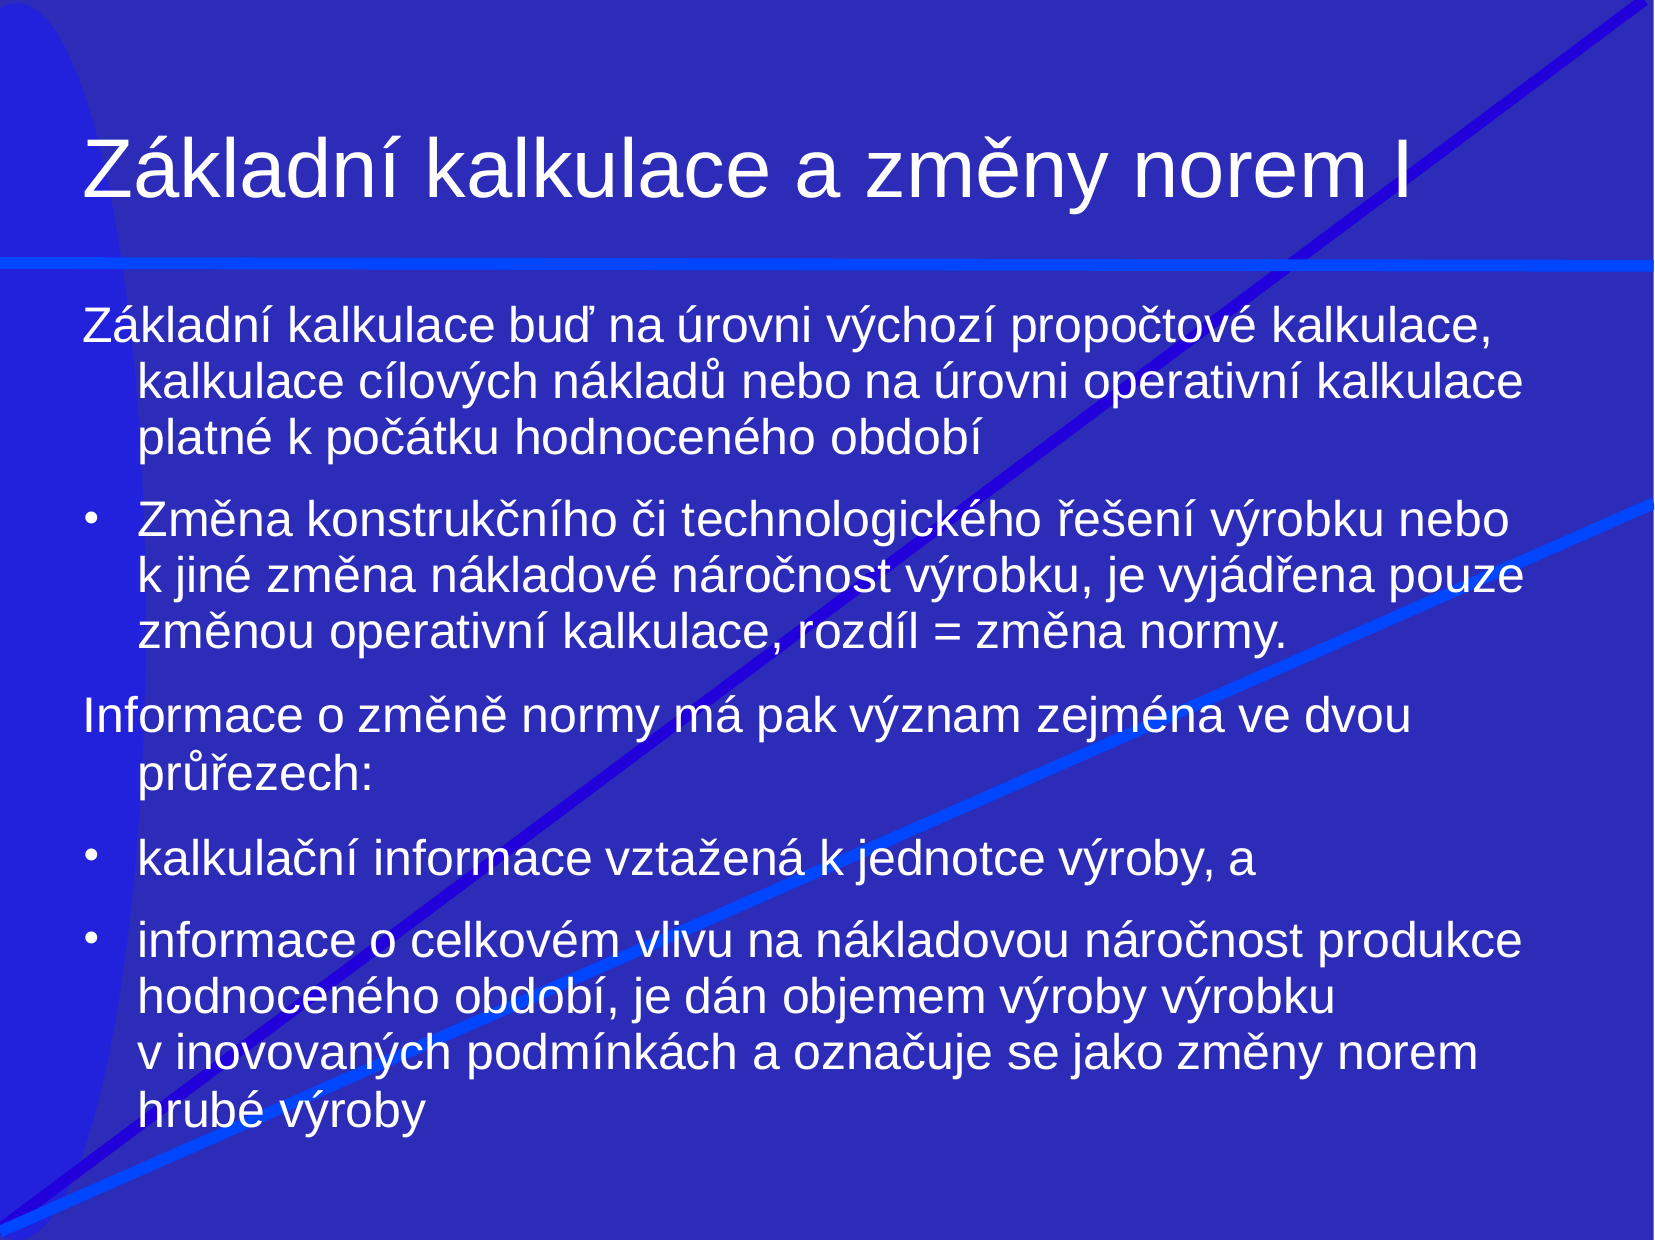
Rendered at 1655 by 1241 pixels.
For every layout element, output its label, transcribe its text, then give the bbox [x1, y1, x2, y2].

text_box Základní kalkulace buď na úrovni výchozí propočtové kalkulace, kalkulace cílových nákladů nebo na úrovni operativní kalkulace platné k počátku hodnoceného období Změna konstrukčního či technologického řešení výrobku nebo k jiné změna nákladové náročnost výrobku, je vyjádřena pouze změnou operativní kalkulace, rozdíl = změna normy. Informace o změně normy má pak význam zejména ve dvou průřezech: kalkulační informace vztažená k jednotce výroby, a informace o celkovém vlivu na nákladovou náročnost produkce hodnoceného období, je dán objemem výroby výrobku v inovovaných podmínkách a označuje se jako změny norem hrubé výroby [80, 296, 1534, 1138]
title Základní kalkulace a změny norem I [80, 69, 1574, 321]
